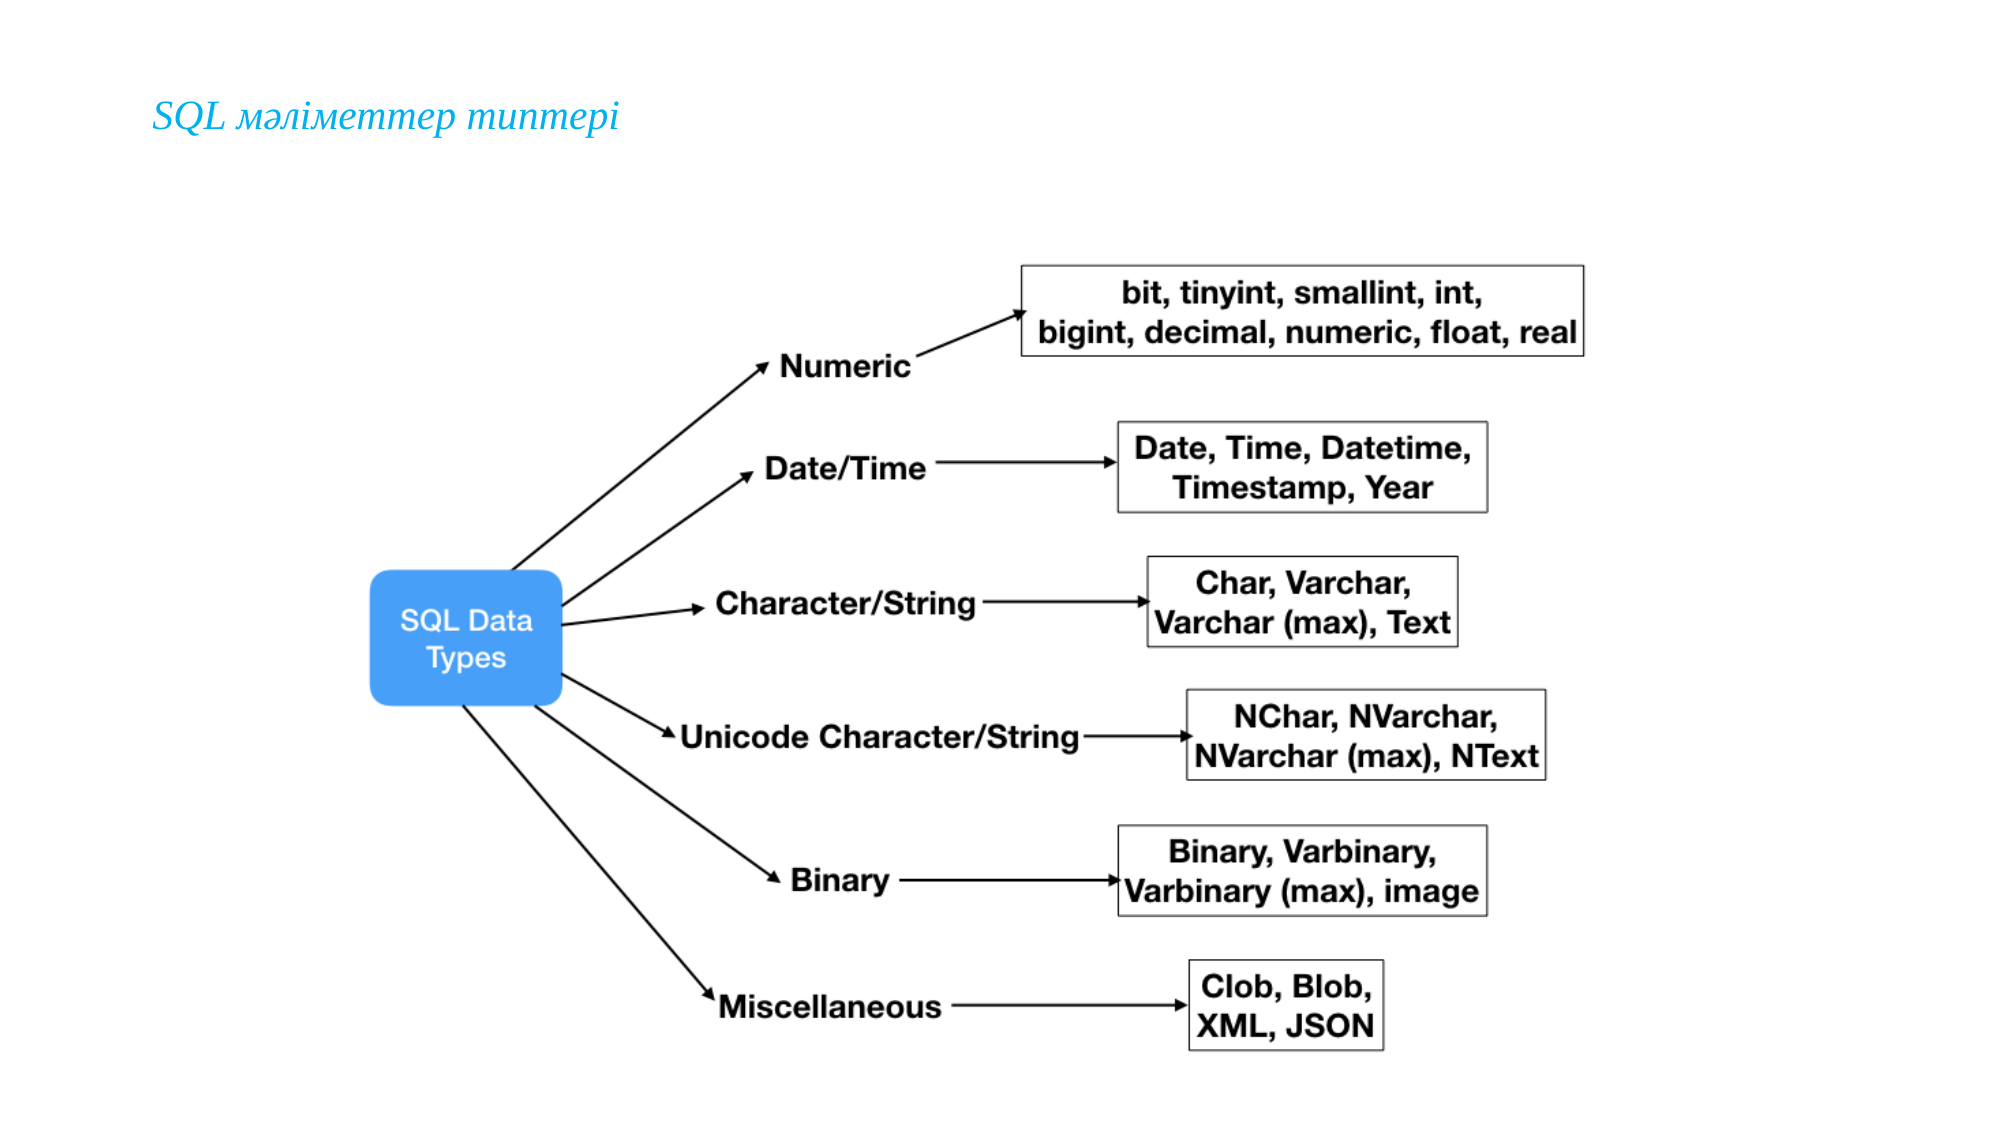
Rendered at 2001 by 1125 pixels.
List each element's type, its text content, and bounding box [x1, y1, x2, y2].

title SQL мәліметтер типтері [137, 59, 1863, 173]
picture [356, 251, 1601, 1062]
